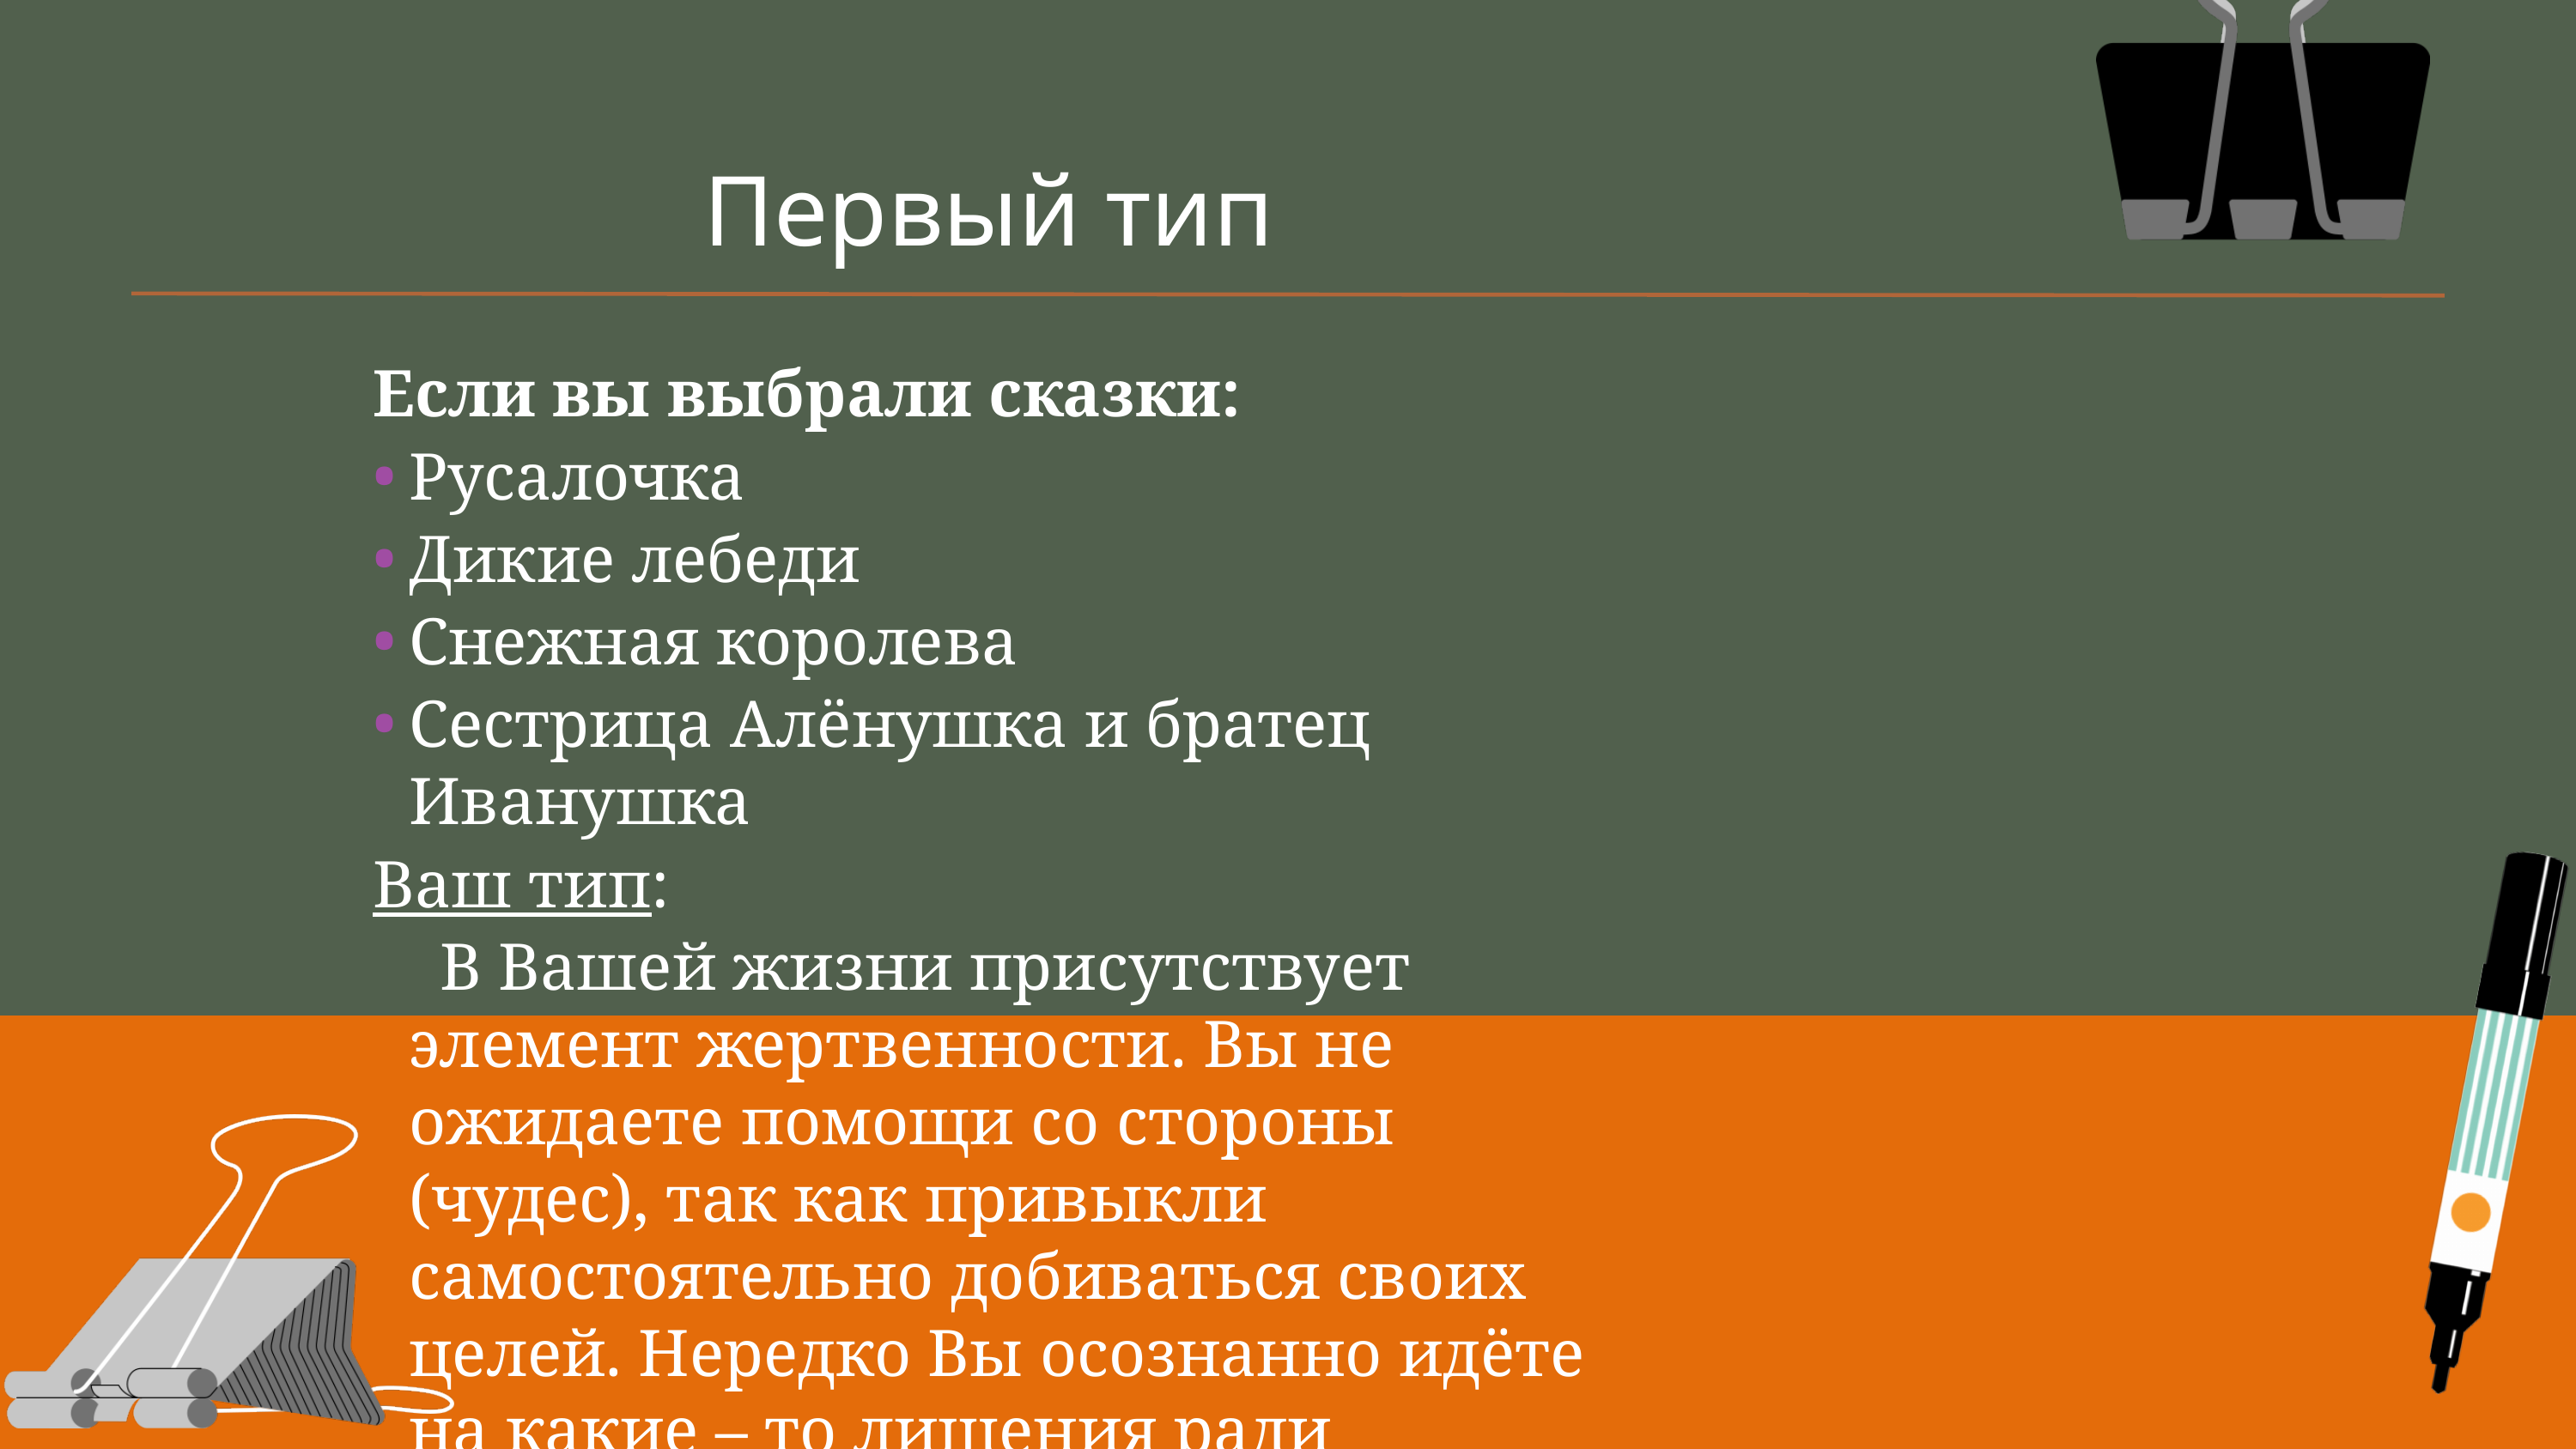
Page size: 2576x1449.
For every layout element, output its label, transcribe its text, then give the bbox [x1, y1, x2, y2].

text_box Первый тип [131, 149, 1846, 265]
text_box Если вы выбрали сказки: Русалочка Дикие лебеди Снежная королева Сестрица Алёнушка и братец Иванушка Ваш тип: В Вашей жизни присутствует элемент жертвенности. Вы не ожидаете помощи со стороны (чудес), так как привыкли самостоятельно добиваться своих целей. Нередко Вы осознанно идёте на какие – то лишения ради близких Вам людей. [344, 346, 1633, 1014]
picture [2452, 848, 2573, 1398]
picture [0, 1114, 455, 1429]
picture [2096, 0, 2430, 240]
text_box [0, 1015, 2576, 1449]
